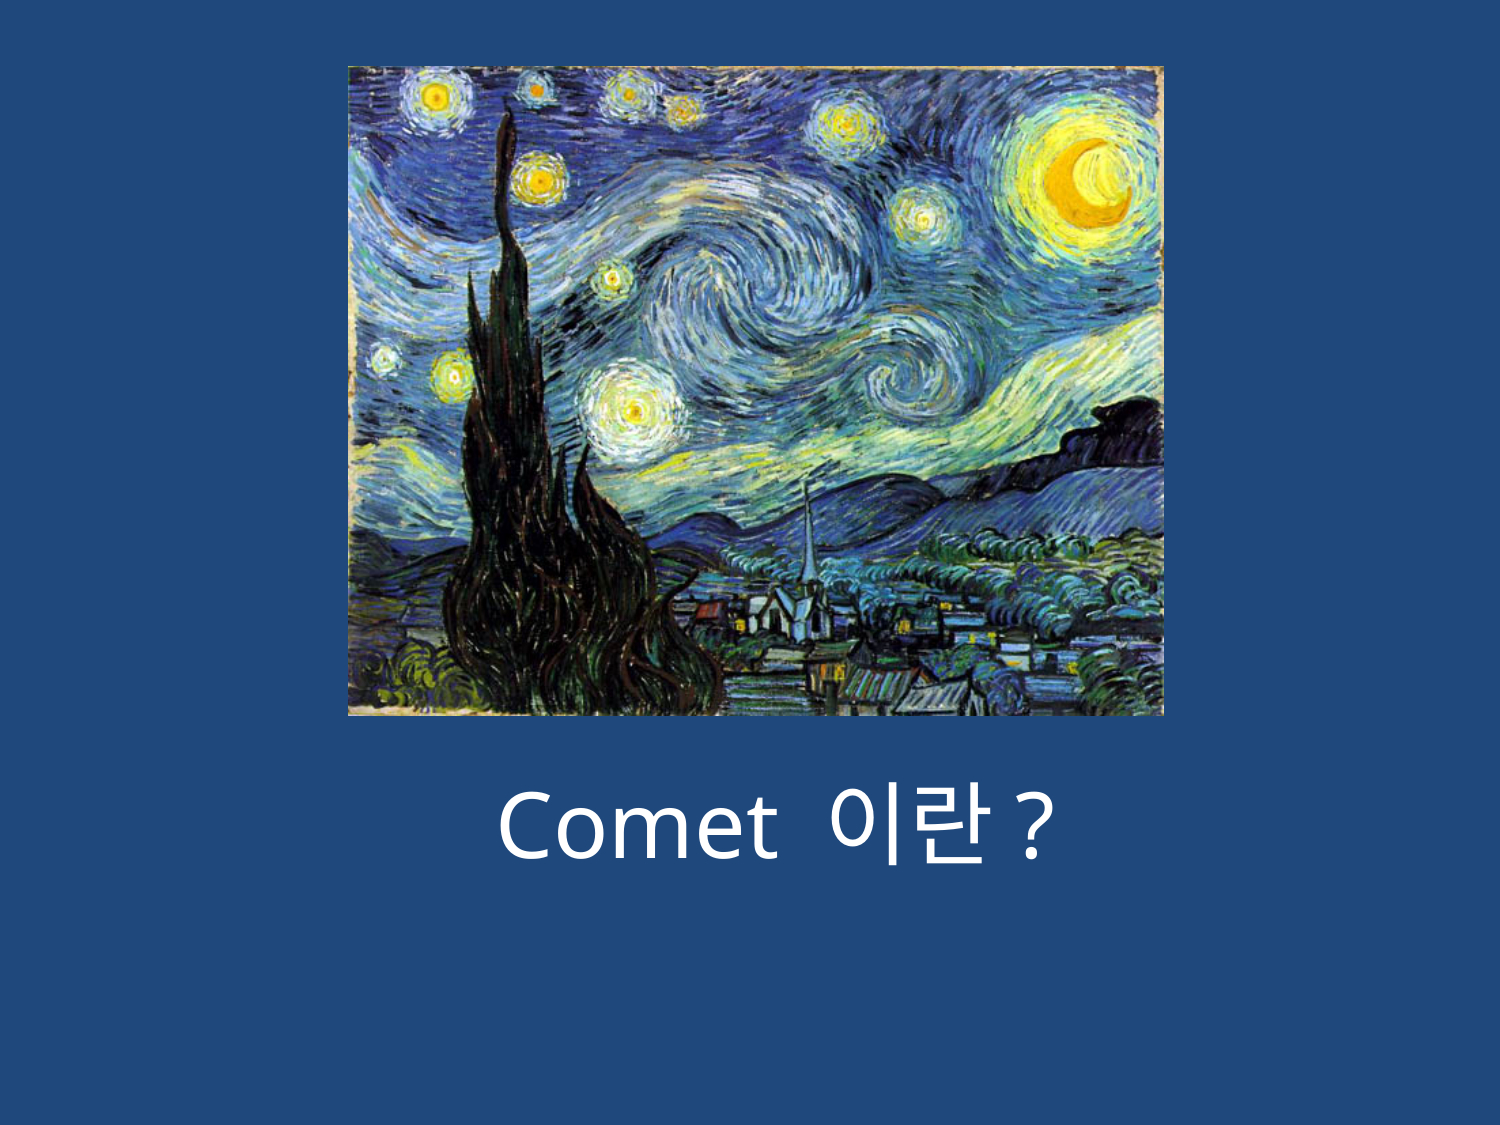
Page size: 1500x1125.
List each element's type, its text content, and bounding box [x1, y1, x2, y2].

title Comet 이란? [100, 727, 1451, 916]
picture [348, 66, 1164, 716]
